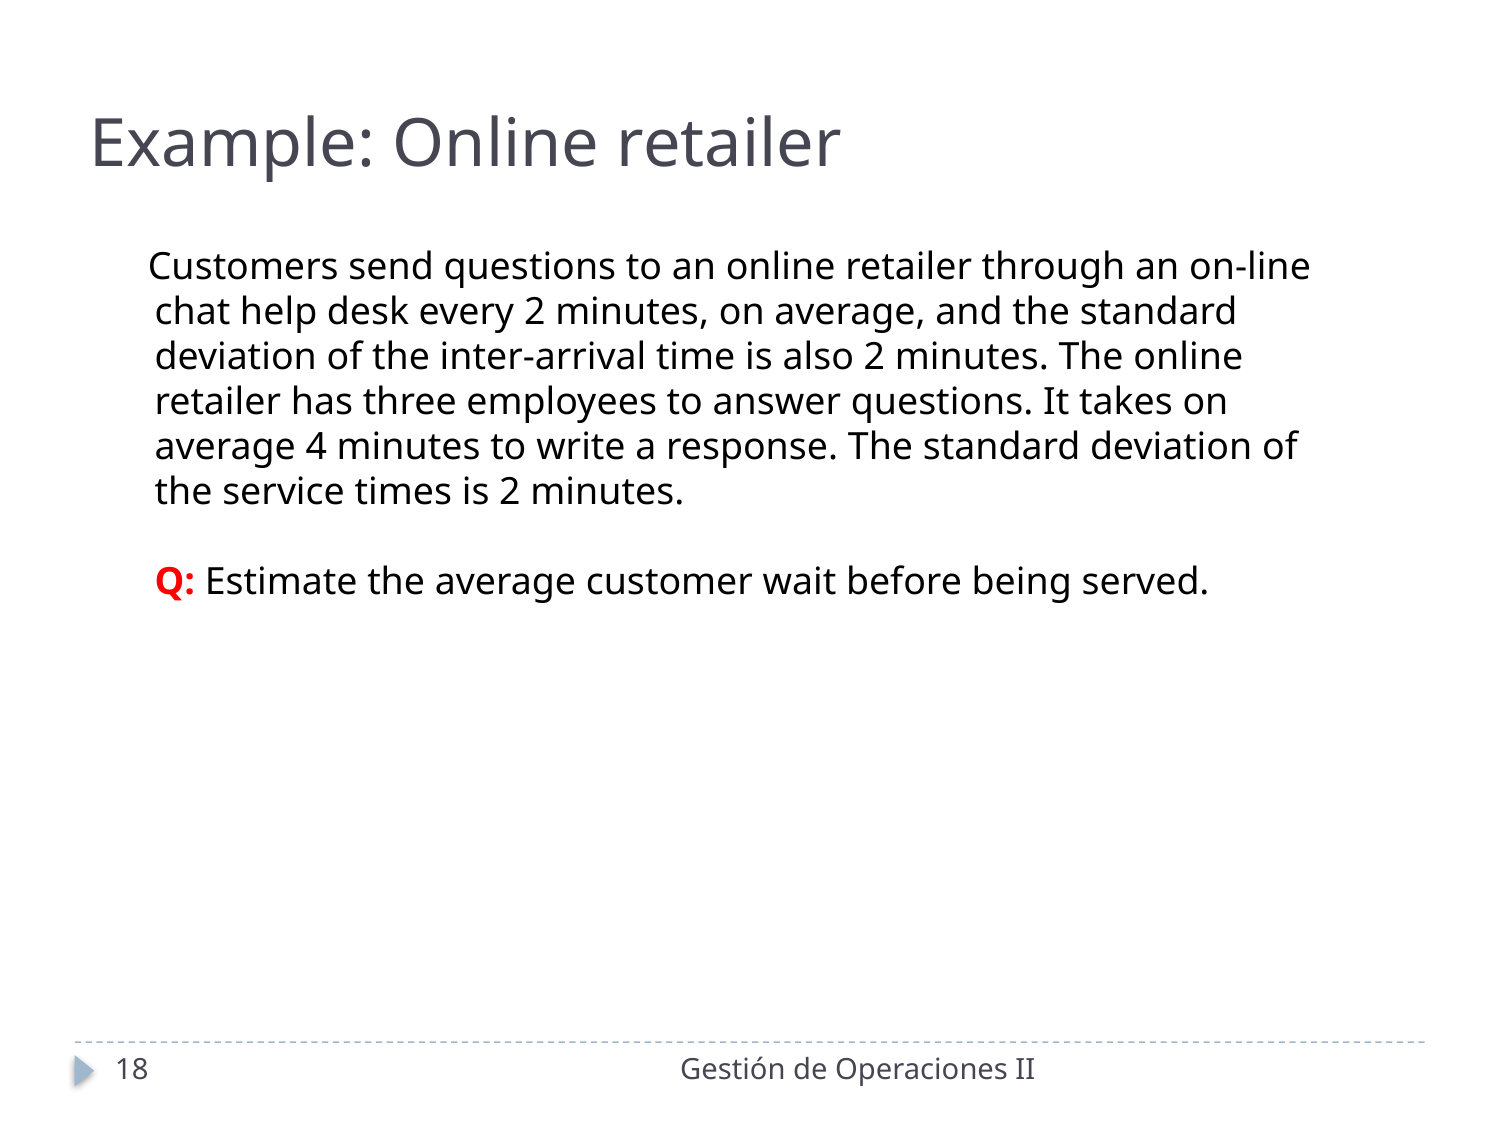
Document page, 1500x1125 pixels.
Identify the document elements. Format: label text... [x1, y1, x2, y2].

slide_number 18 [100, 1042, 426, 1103]
text_box Customers send questions to an online retailer through an on-line chat help desk every 2 minutes, on average, and the standard deviation of the inter-arrival time is also 2 minutes. The online retailer has three employees to answer questions. It takes on average 4 minutes to write a response. The standard deviation of the service times is 2 minutes. Q: Estimate the average customer wait before being served. [64, 234, 1365, 700]
title Example: Online retailer [75, 24, 1425, 188]
footer Gestión de Operaciones II [475, 1042, 1051, 1103]
